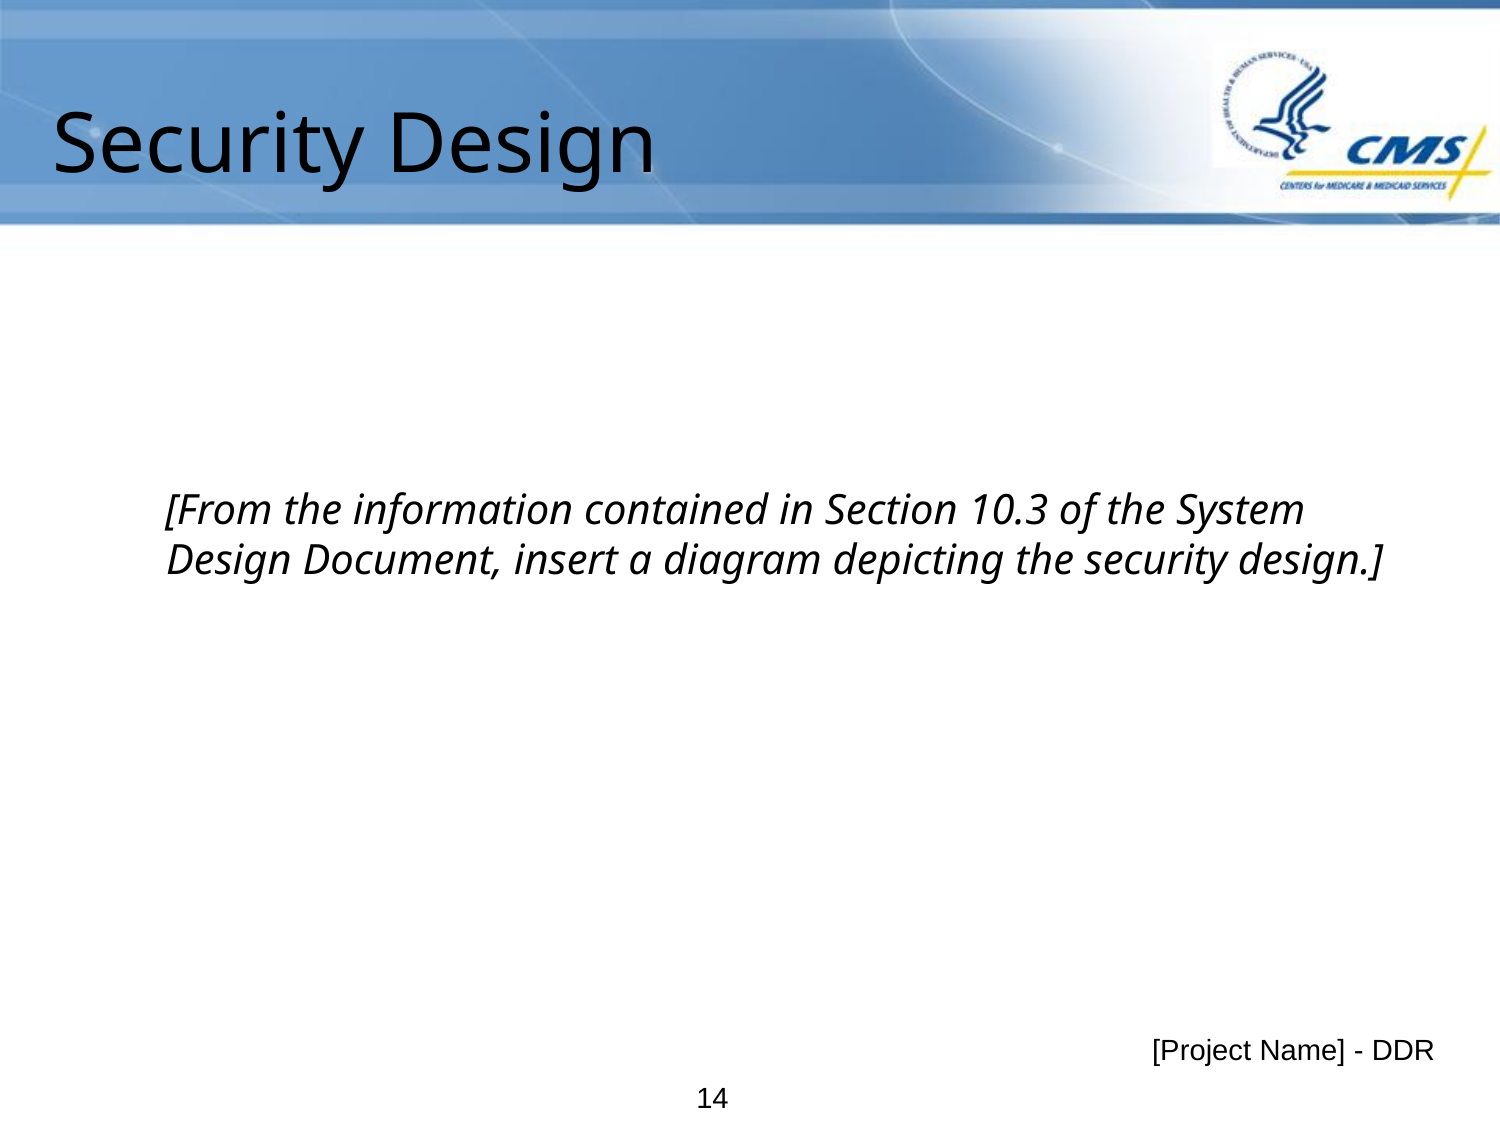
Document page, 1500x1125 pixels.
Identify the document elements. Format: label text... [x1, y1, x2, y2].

list [From the information contained in Section 10.3 of the System Design Document, insert a diagram depicting the security design.] [74, 474, 1426, 676]
picture [0, 0, 1500, 1125]
footer [Project Name] - DDR [974, 1023, 1451, 1103]
title Security Design [37, 44, 1388, 233]
slide_number 13 [537, 1071, 888, 1125]
